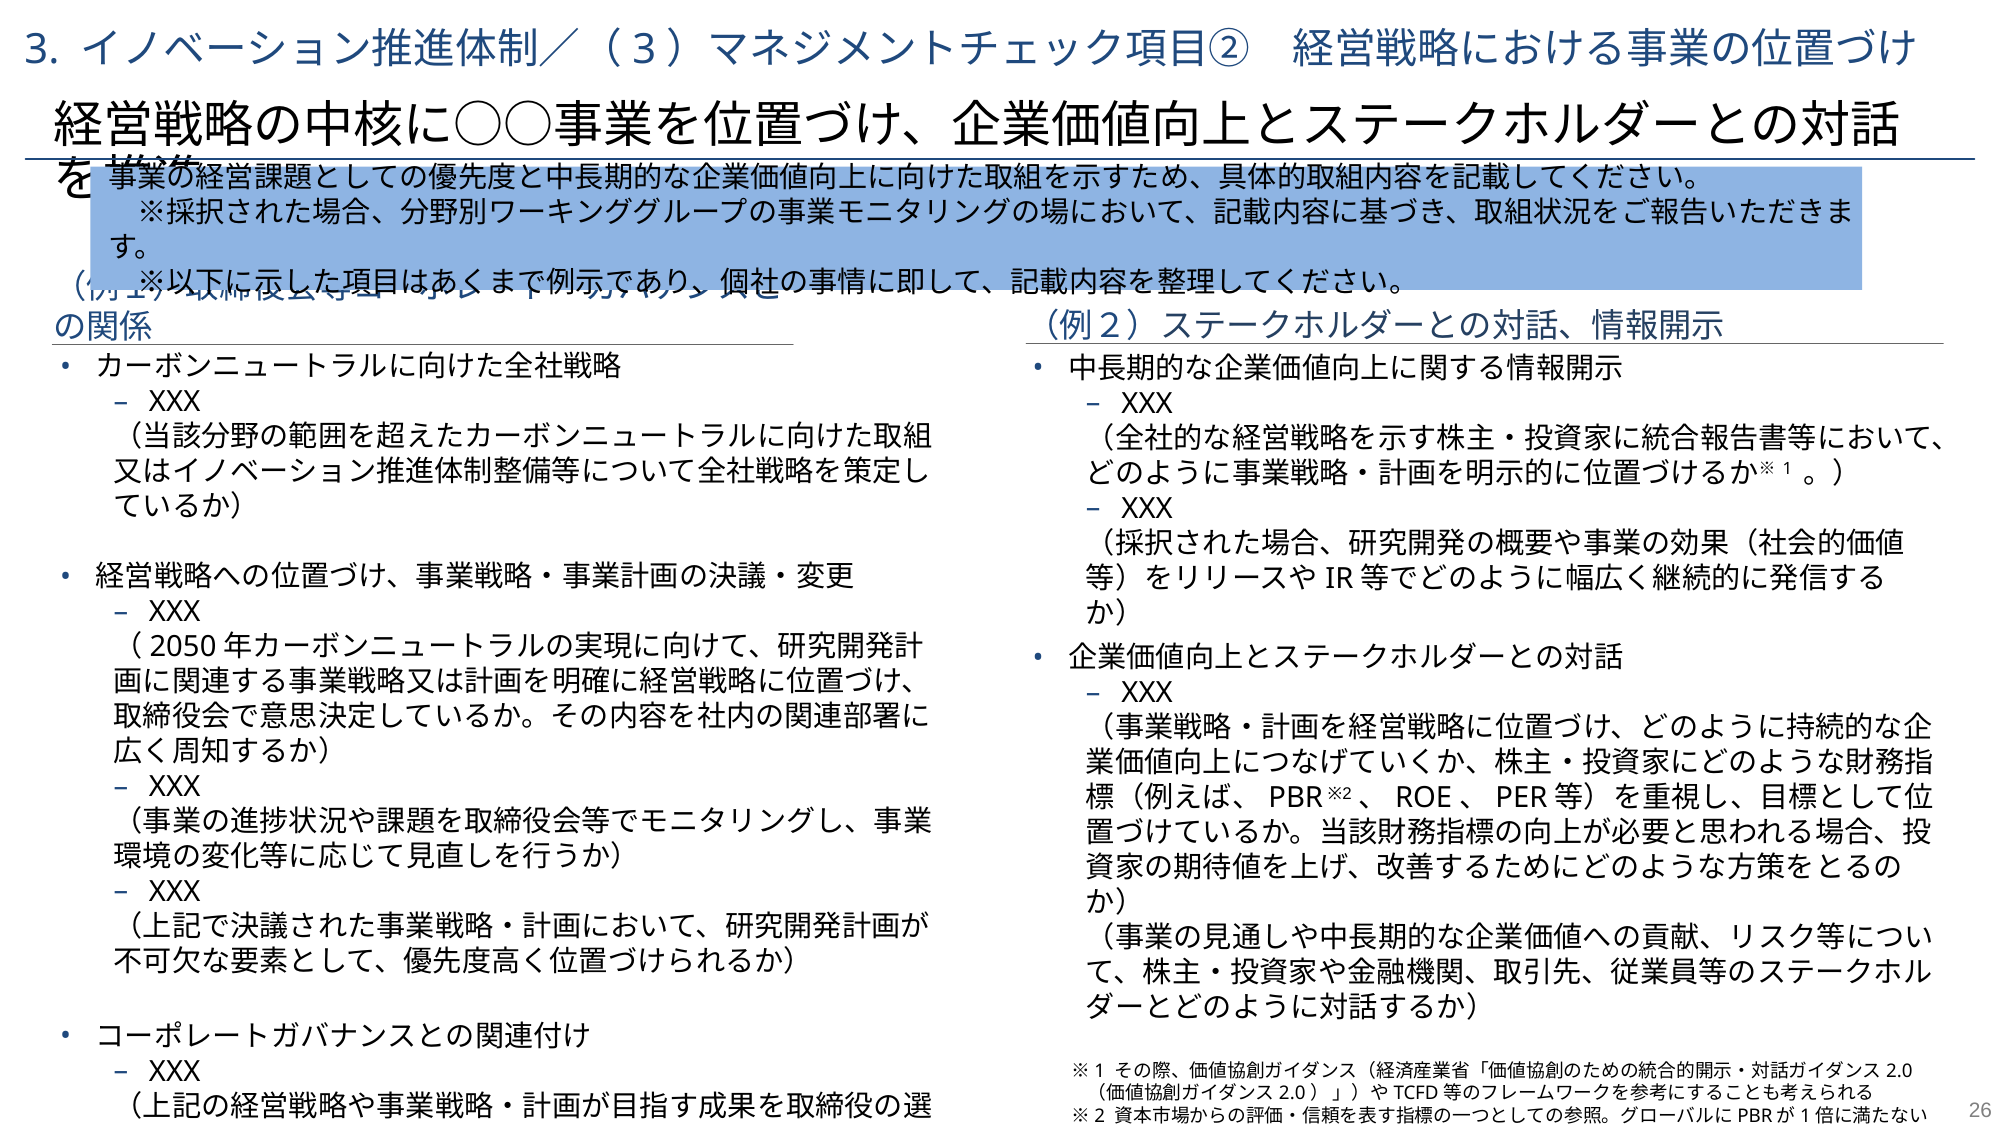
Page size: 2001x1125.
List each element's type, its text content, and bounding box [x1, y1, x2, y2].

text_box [1026, 296, 1944, 345]
text_box カーボンニュートラルに向けた全社戦略 XXX （当該分野の範囲を超えたカーボンニュートラルに向けた取組又はイノベーション推進体制整備等について全社戦略を策定しているか） 経営戦略への位置づけ、事業戦略・事業計画の決議・変更 XXX （2050年カーボンニュートラルの実現に向けて、研究開発計画に関連する事業戦略又は計画を明確に経営戦略に位置づけ、取締役会で意思決定しているか。その内容を社内の関連部署に広く周知するか） XXX （事業の進捗状況や課題を取締役会等でモニタリングし、事業環境の変化等に応じて見直しを行うか） XXX （上記で決議された事業戦略・計画において、研究開発計画が不可欠な要素として、優先度高く位置づけられるか） コーポレートガバナンスとの関連付け XXX （上記の経営戦略や事業戦略・計画が目指す成果を取締役の選任、評価、報酬等に反映させる仕組みがあるか） [42, 347, 947, 1125]
text_box 事業の経営課題としての優先度と中長期的な企業価値向上に向けた取組を示すため、具体的取組内容を記載してください。 ※採択された場合、分野別ワーキンググループの事業モニタリングの場において、記載内容に基づき、取組状況をご報告いただきます。 ※以下に示した項目はあくまで例示であり、個社の事情に即して、記載内容を整理してください。 [90, 166, 1863, 290]
text_box 中長期的な企業価値向上に関する情報開示 XXX （全社的な経営戦略を示す株主・投資家に統合報告書等において、どのように事業戦略・計画を明示的に位置づけるか※1 。） XXX （採択された場合、研究開発の概要や事業の効果（社会的価値等）をリリースやIR等でどのように幅広く継続的に発信するか） 企業価値向上とステークホルダーとの対話 XXX （事業戦略・計画を経営戦略に位置づけ、どのように持続的な企業価値向上につなげていくか、株主・投資家にどのような財務指標（例えば、PBR ※2、ROE、PER等）を重視し、目標として位置づけているか。当該財務指標の向上が必要と思われる場合、投資家の期待値を上げ、改善するためにどのような方策をとるのか） （事業の見通しや中長期的な企業価値への貢献、リスク等について、株主・投資家や金融機関、取引先、従業員等のステークホルダーとどのように対話するか） ※1 その際、価値協創ガイダンス（経済産業省「価値協創のための統合的開示・対話ガイダンス2.0 （価値協創ガイダンス2.0） 」）やTCFD等のフレームワークを参考にすることも考えられる ※2 資本市場からの評価・信頼を表す指標の一つとしての参照。グローバルにPBRが1倍に満たない業種等も存在するが、基本的には、企業価値が解散価値を下回る1倍以下の企業は、将来的に1倍を超える努力が期待される。ただし、グローバルにPBRが1倍に満たない業種等では、競合企業平均を目安にすることも考えられる。 [1014, 349, 1944, 1108]
text_box 経営戦略の中核に○○事業を位置づけ、企業価値向上とステークホルダーとの対話を推進 [53, 160, 1944, 208]
text_box 3. イノベーション推進体制／（3）マネジメントチェック項目② 経営戦略における事業の位置づけ [24, 28, 1974, 74]
text_box 経営戦略の中核に○○事業を位置づけ、企業価値向上とステークホルダーとの対話を推進 [53, 99, 1944, 158]
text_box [52, 297, 794, 346]
